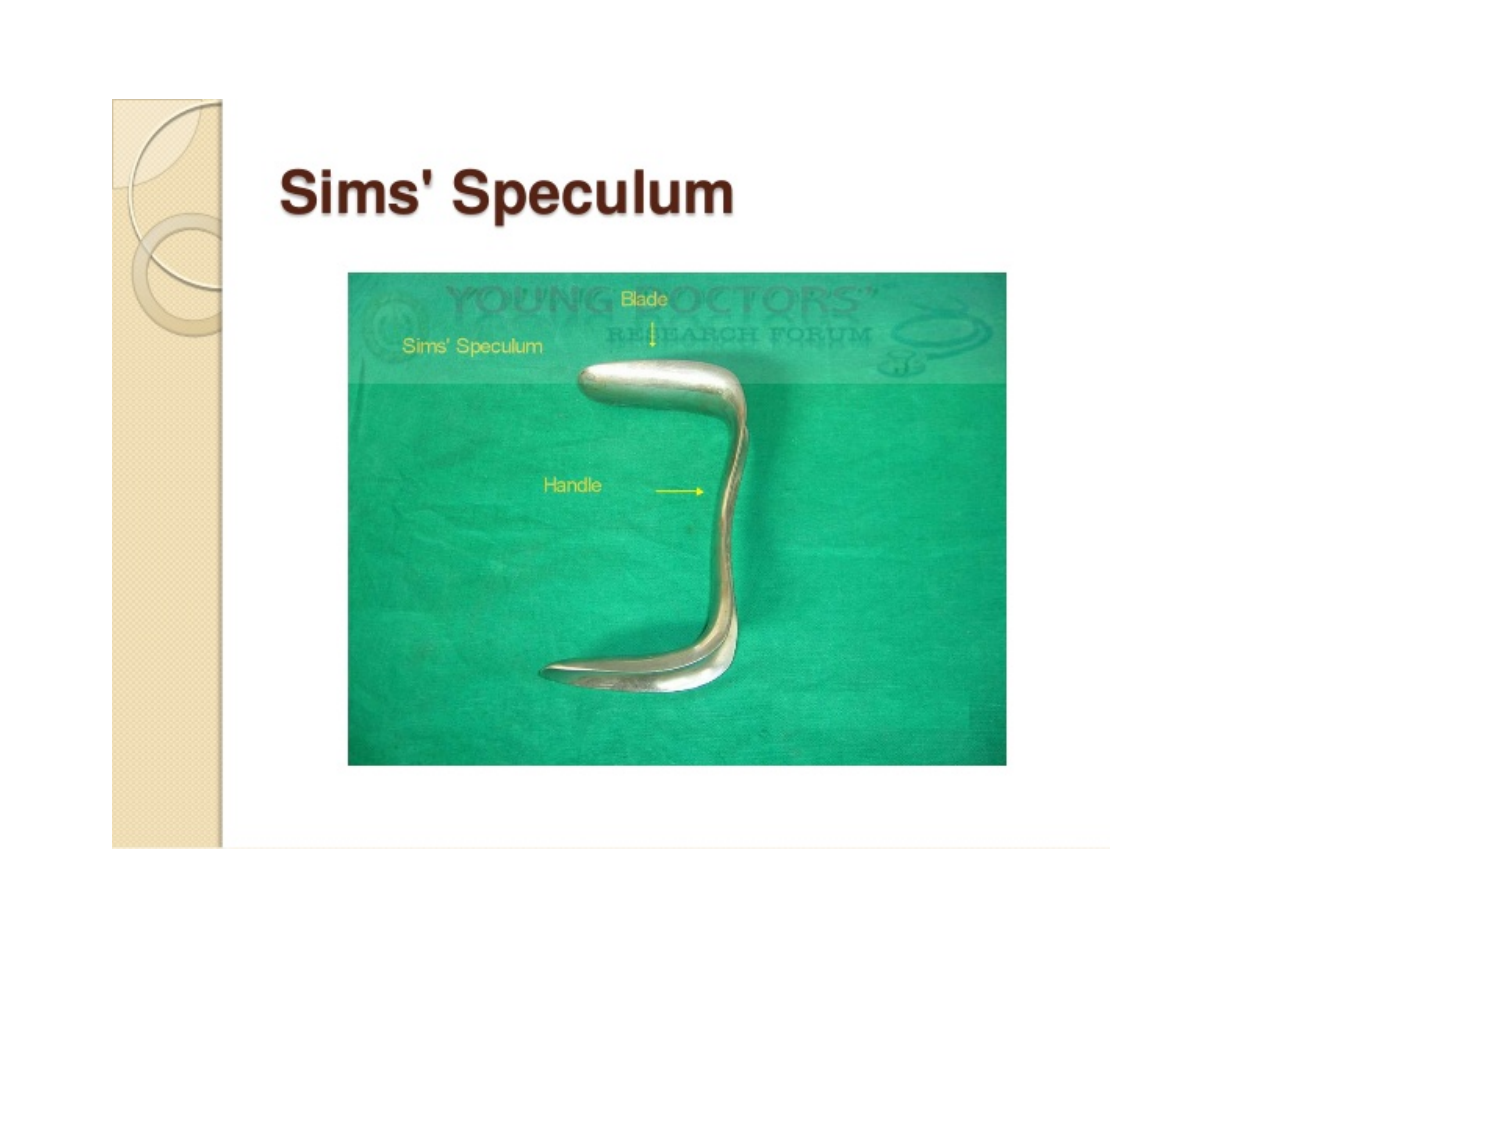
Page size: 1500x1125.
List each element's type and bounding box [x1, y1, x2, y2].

picture [112, 99, 1110, 849]
